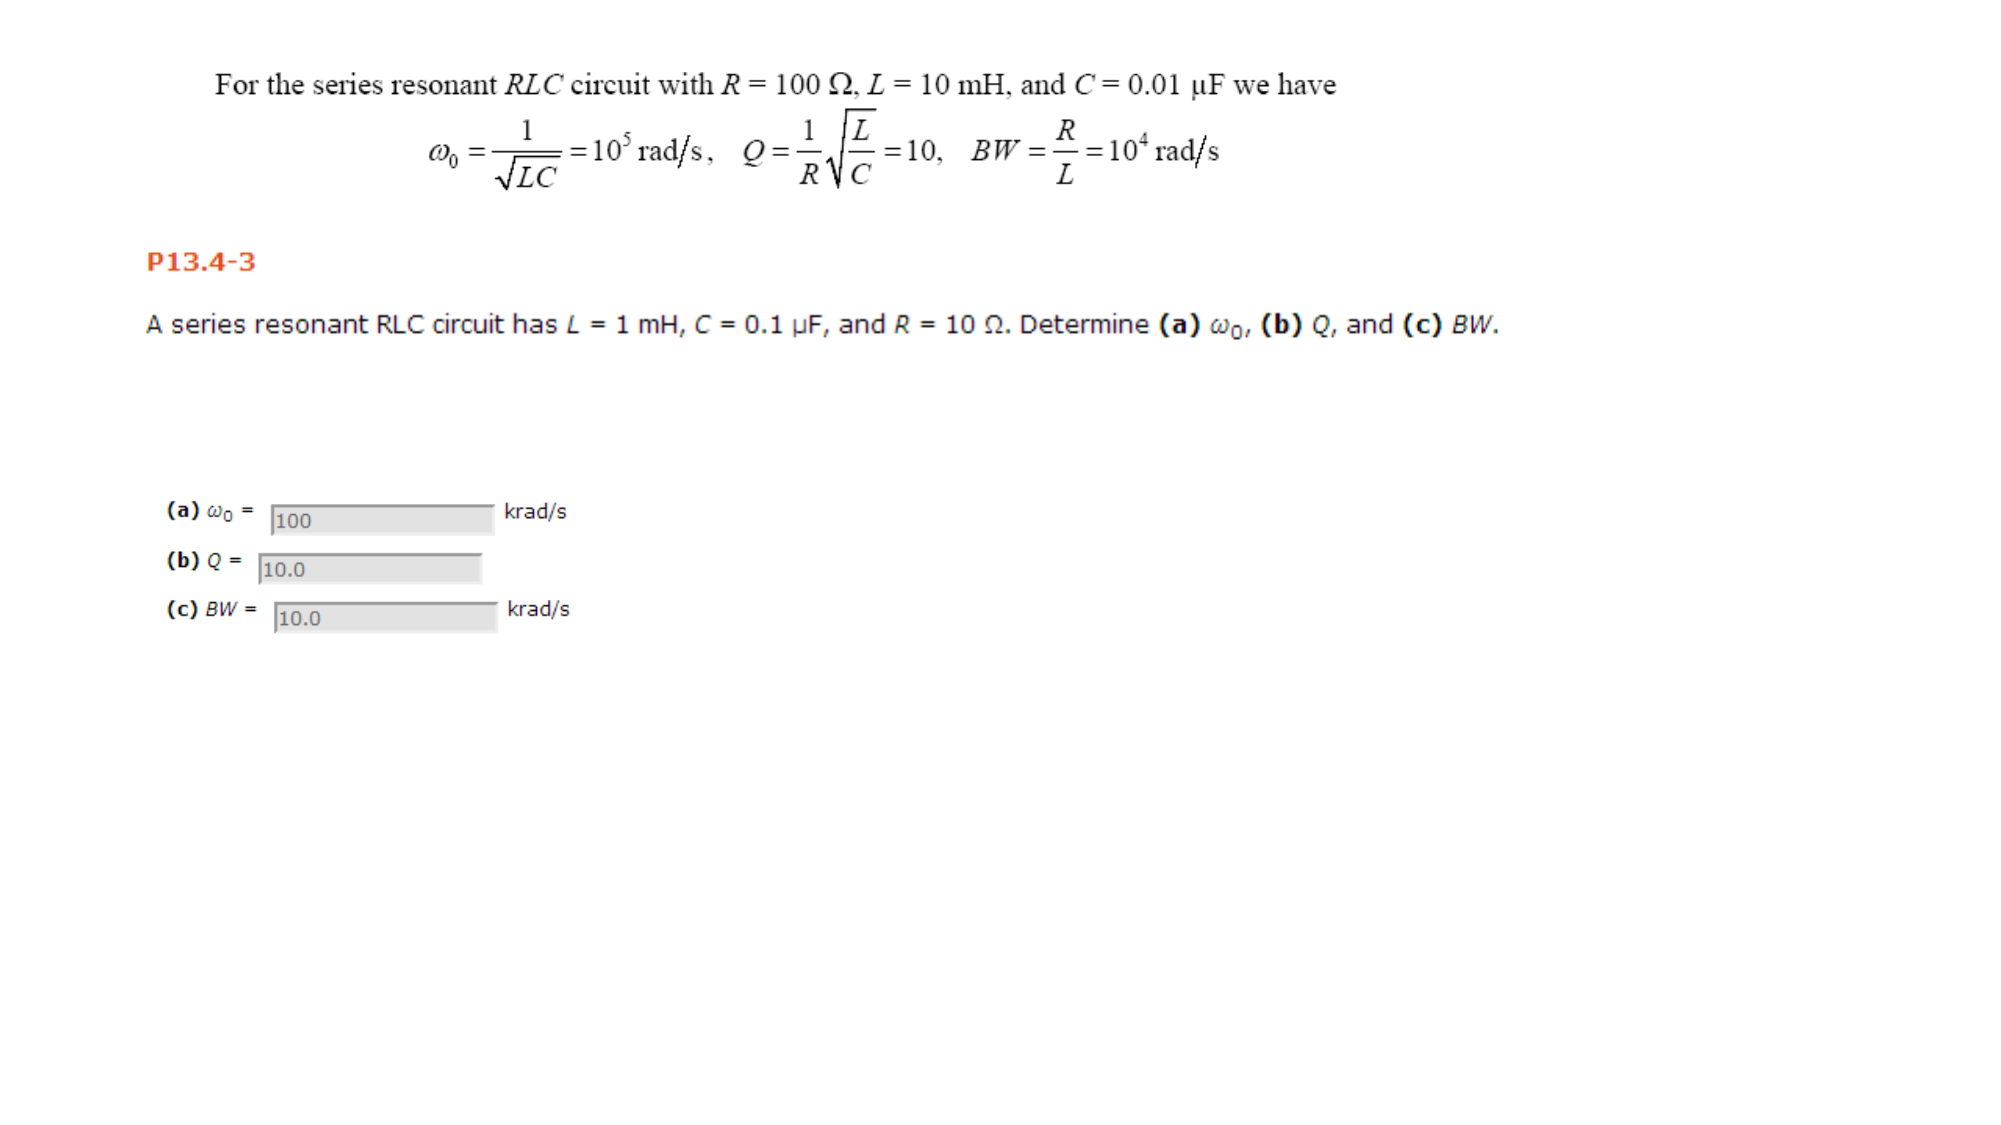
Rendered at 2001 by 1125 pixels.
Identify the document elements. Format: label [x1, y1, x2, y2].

picture [157, 481, 594, 643]
picture [137, 239, 1518, 364]
picture [206, 60, 1352, 222]
